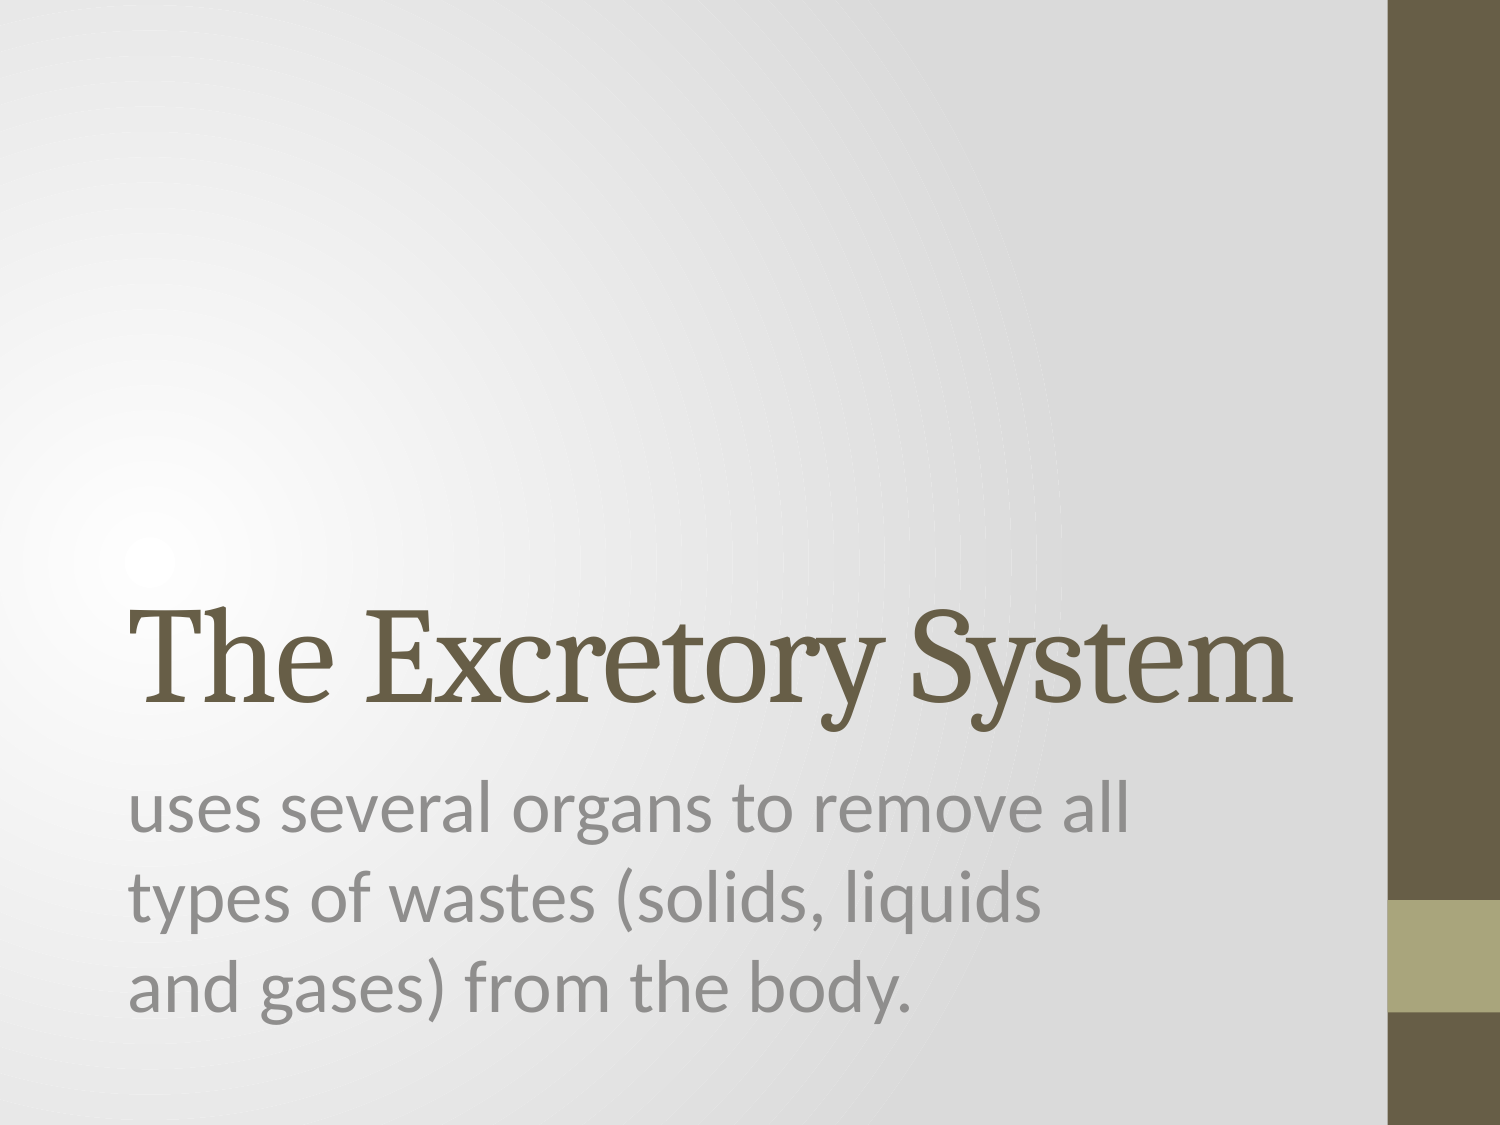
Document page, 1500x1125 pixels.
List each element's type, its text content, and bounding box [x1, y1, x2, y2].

title The Excretory System [112, 312, 1350, 738]
subtitle uses several organs to remove all types of wastes (solids, liquids and gases) from the body. [112, 750, 1173, 925]
